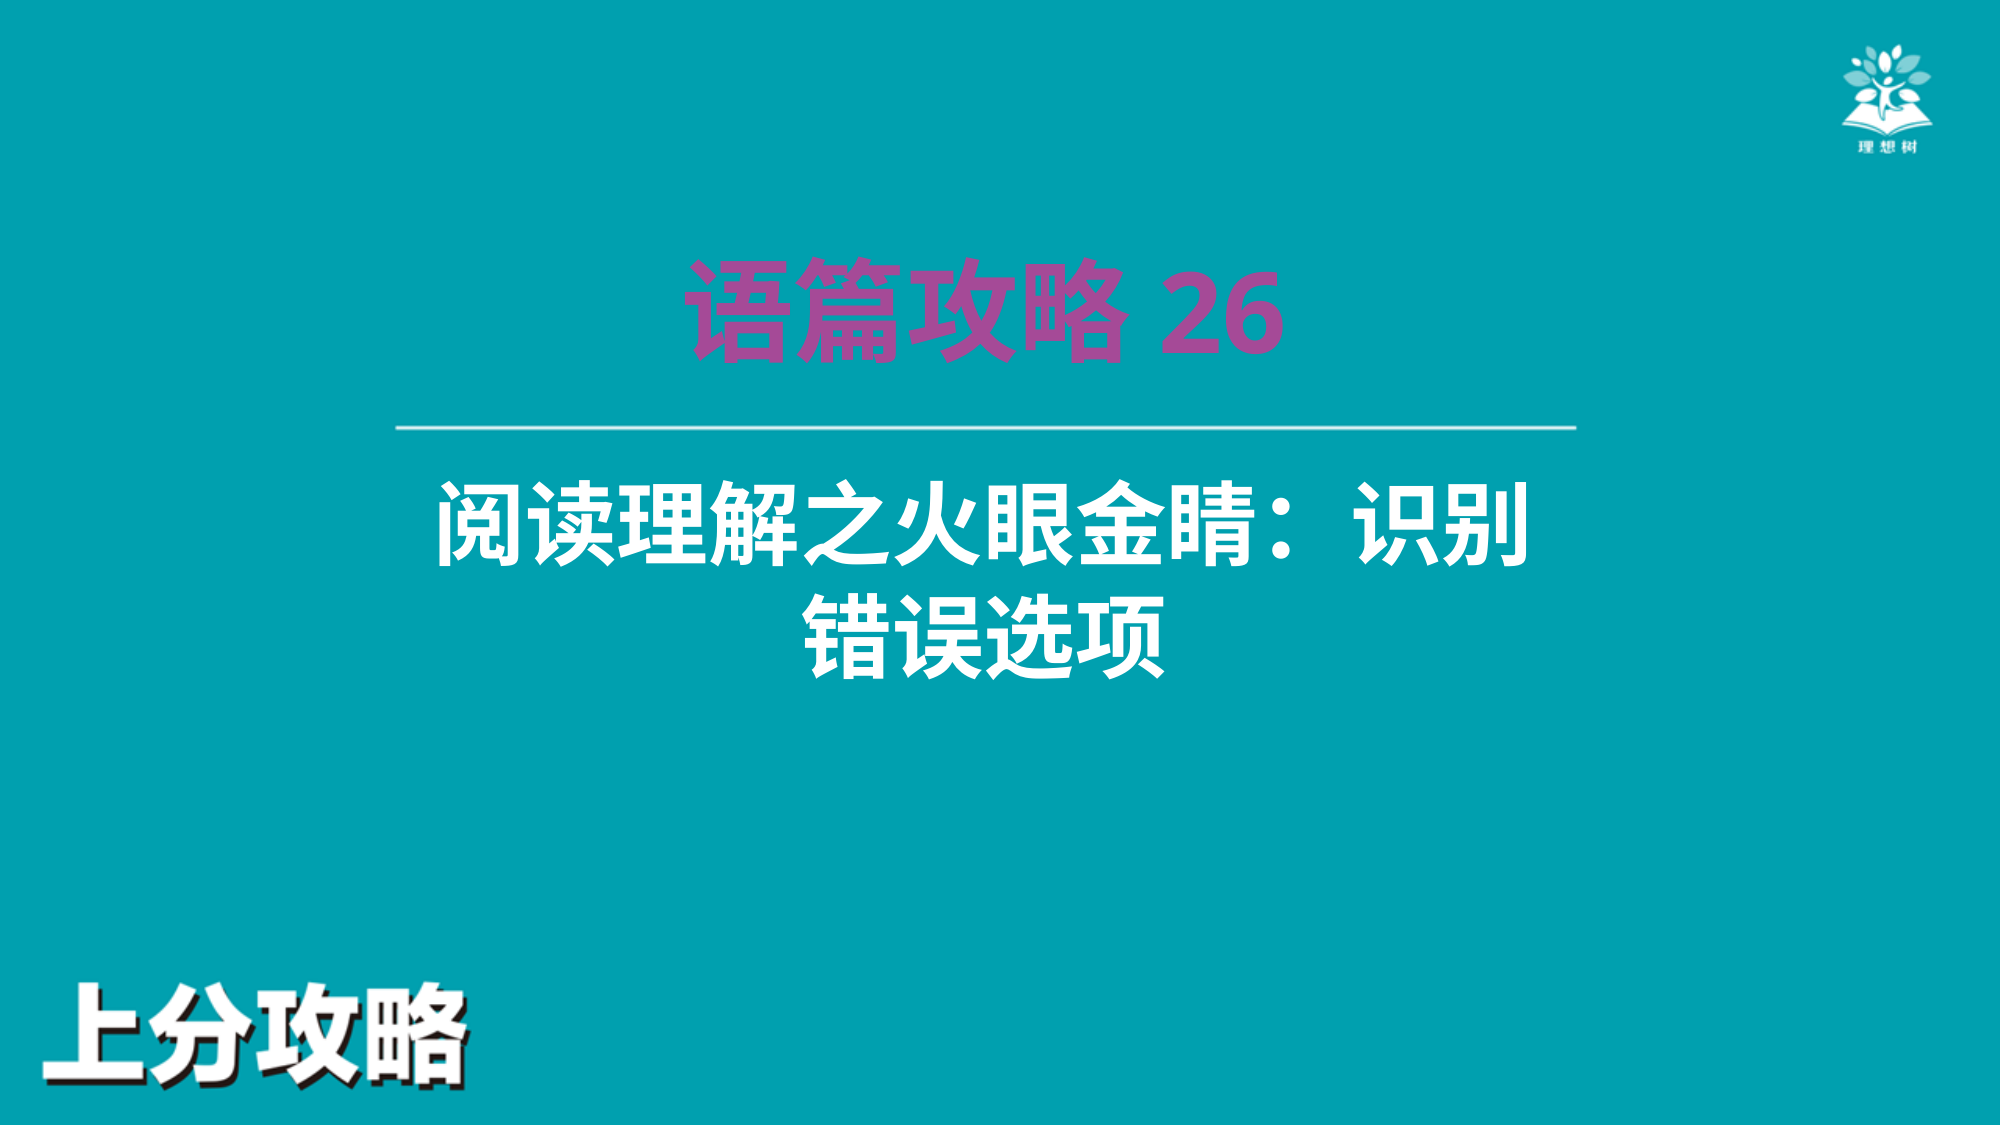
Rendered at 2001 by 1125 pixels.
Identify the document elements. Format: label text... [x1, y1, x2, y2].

picture [0, 0, 2000, 1125]
text_box 语篇攻略26 [391, 231, 1577, 384]
text_box 阅读理解之火眼金睛：识别 错误选项 [391, 460, 1577, 696]
